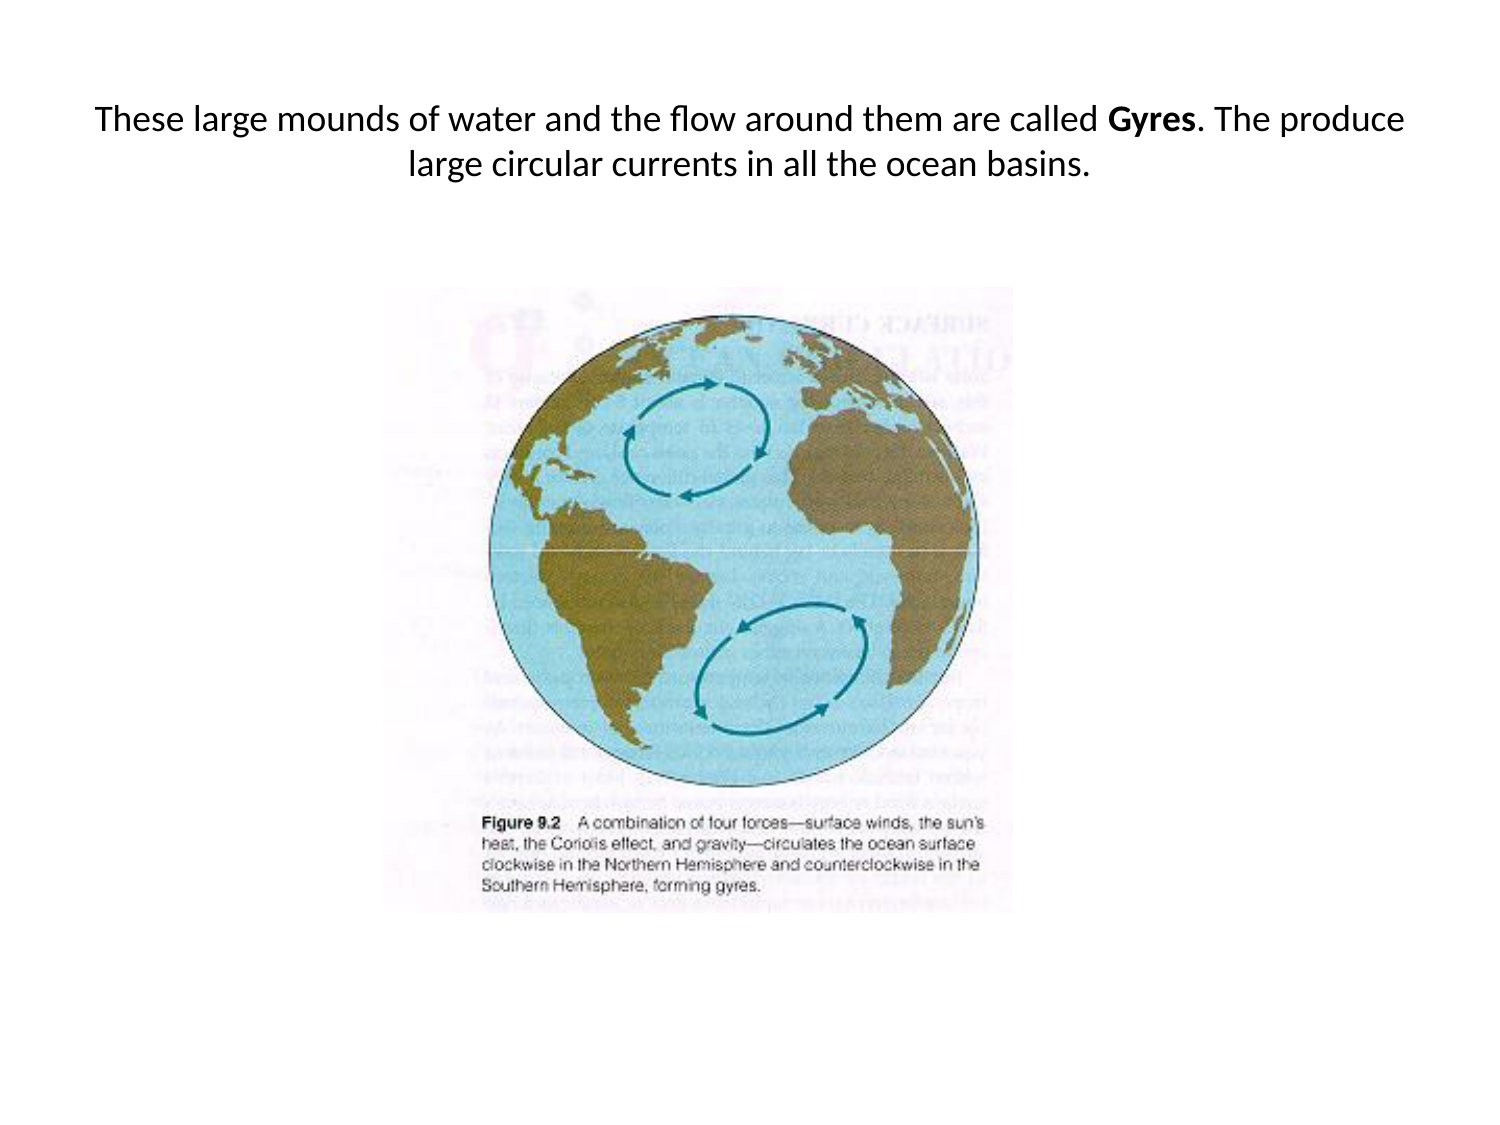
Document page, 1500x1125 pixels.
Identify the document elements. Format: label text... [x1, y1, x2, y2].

picture [383, 287, 1013, 914]
title These large mounds of water and the flow around them are called Gyres. The produce large circular currents in all the ocean basins. [75, 45, 1425, 233]
